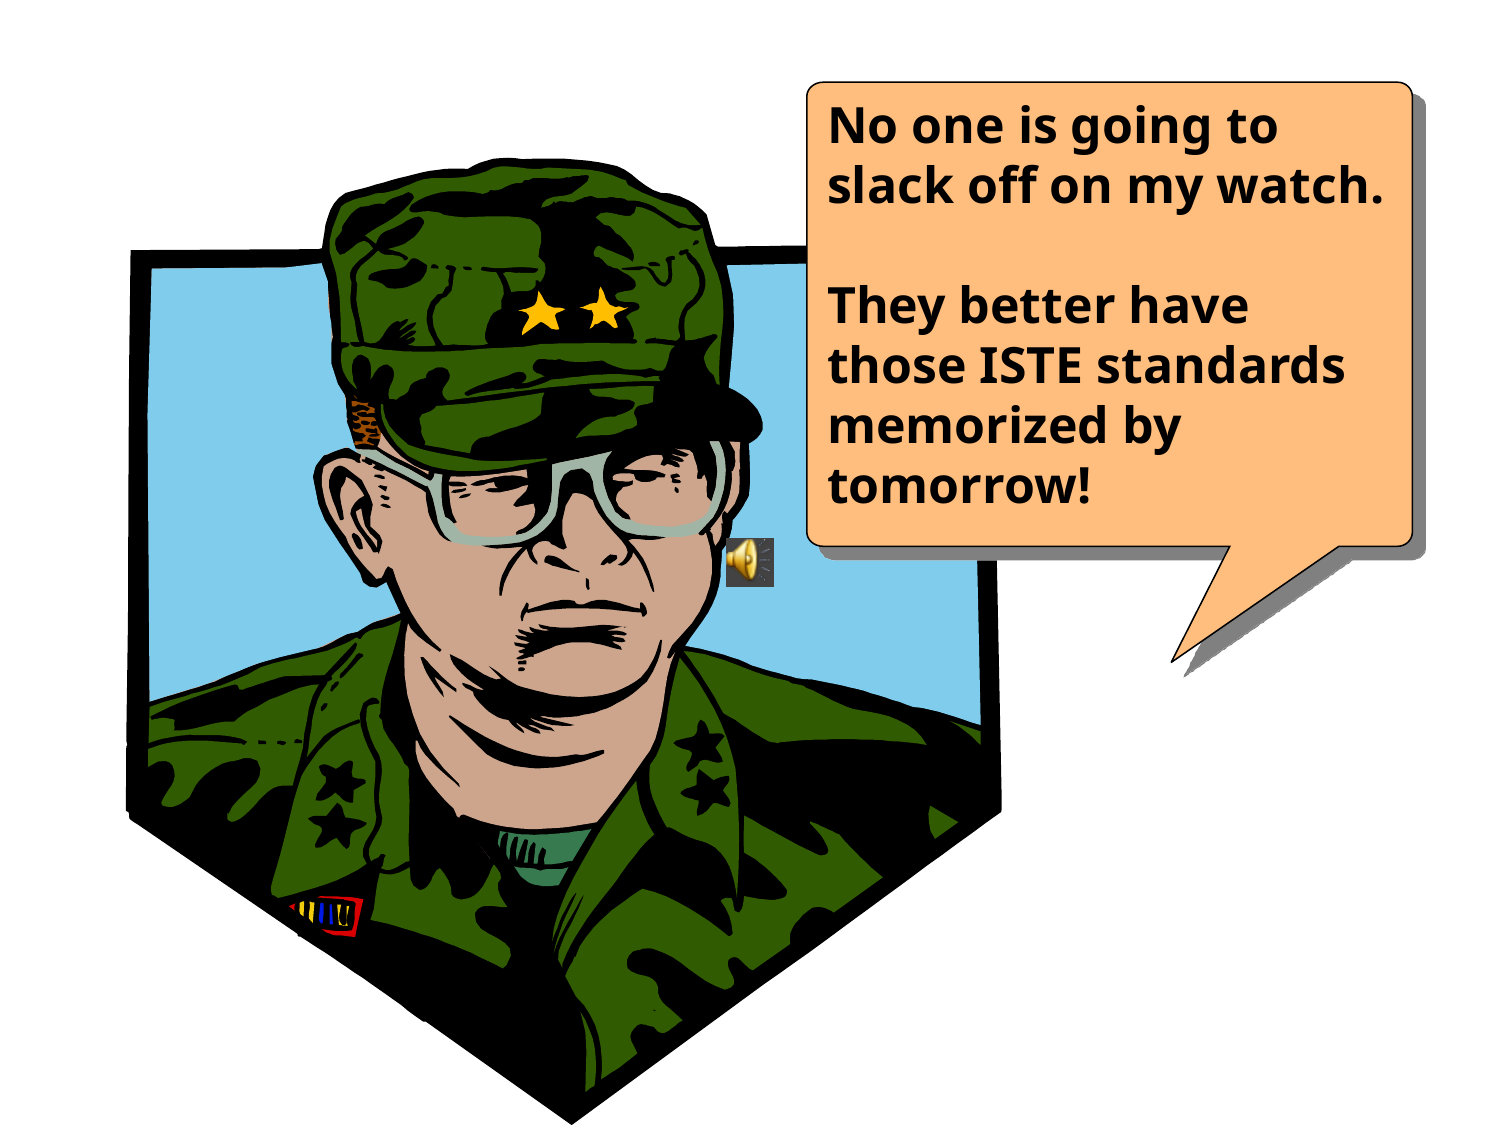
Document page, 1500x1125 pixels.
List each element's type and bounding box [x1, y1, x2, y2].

picture [724, 537, 776, 588]
text_box [0, 0, 1500, 1125]
